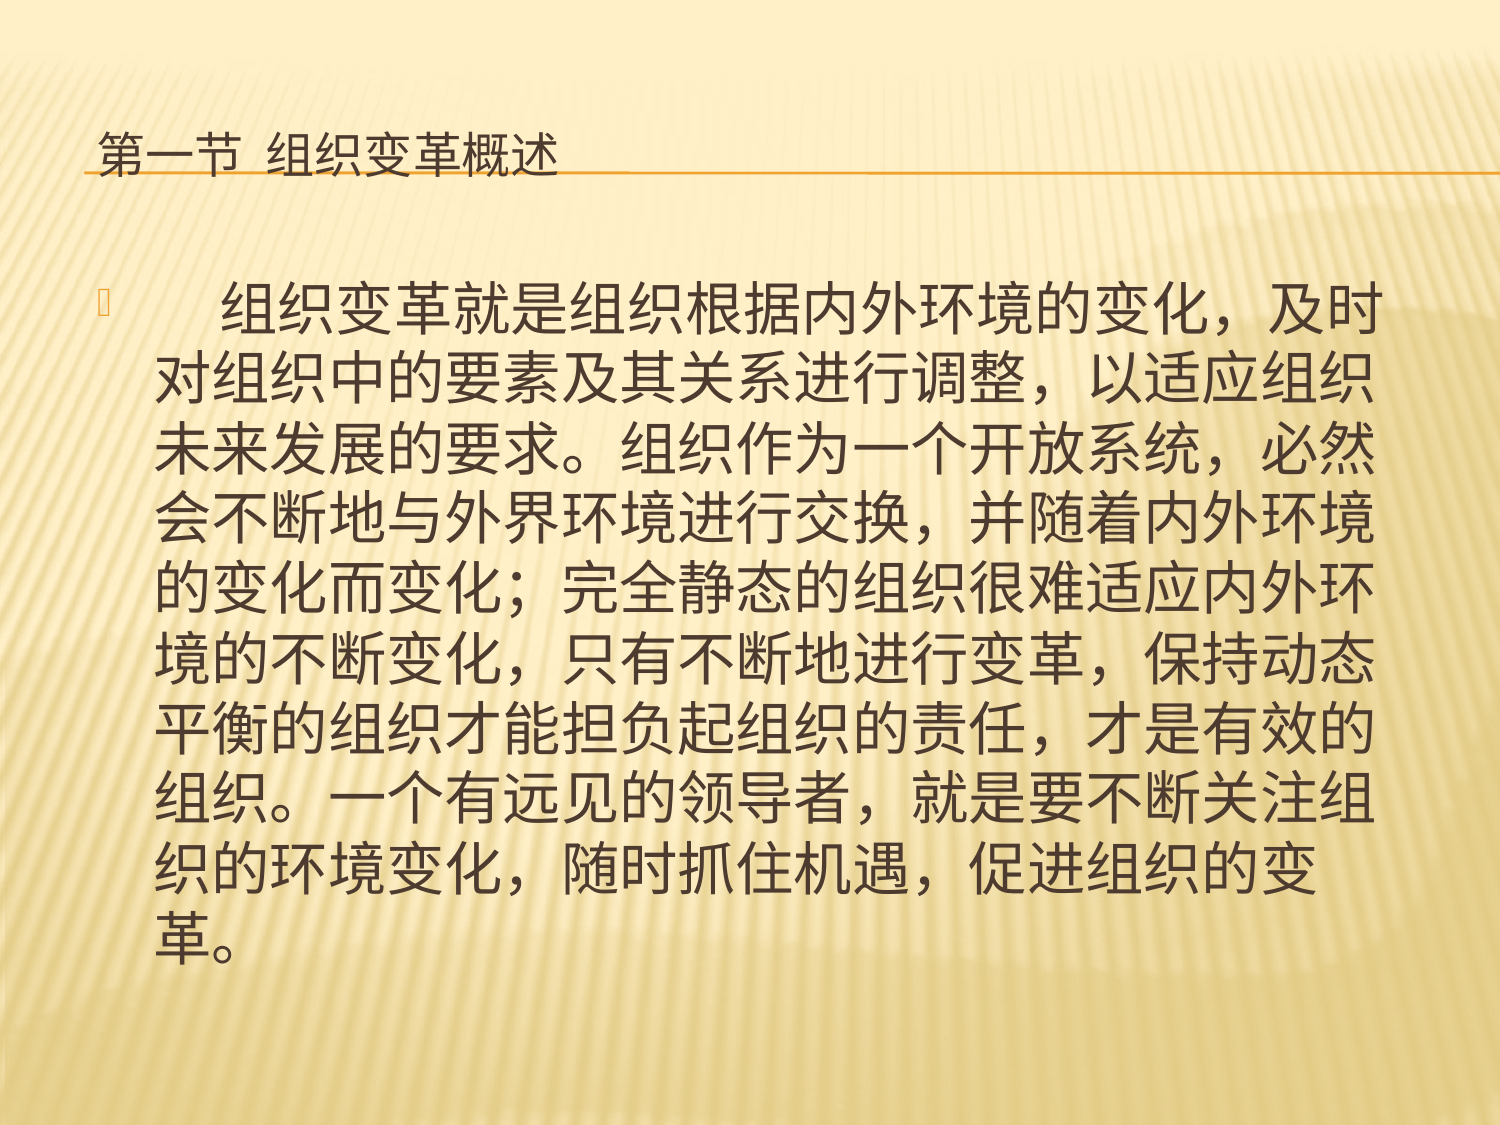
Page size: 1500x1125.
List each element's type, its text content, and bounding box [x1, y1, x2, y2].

title 第一节 组织变革概述 [82, 117, 1432, 245]
list 组织变革就是组织根据内外环境的变化，及时对组织中的要素及其关系进行调整，以适应组织未来发展的要求。组织作为一个开放系统，必然会不断地与外界环境进行交换，并随着内外环境的变化而变化；完全静态的组织很难适应内外环境的不断变化，只有不断地进行变革，保持动态平衡的组织才能担负起组织的责任，才是有效的组织。一个有远见的领导者，就是要不断关注组织的环境变化，随时抓住机遇，促进组织的变革。 [81, 264, 1433, 1060]
